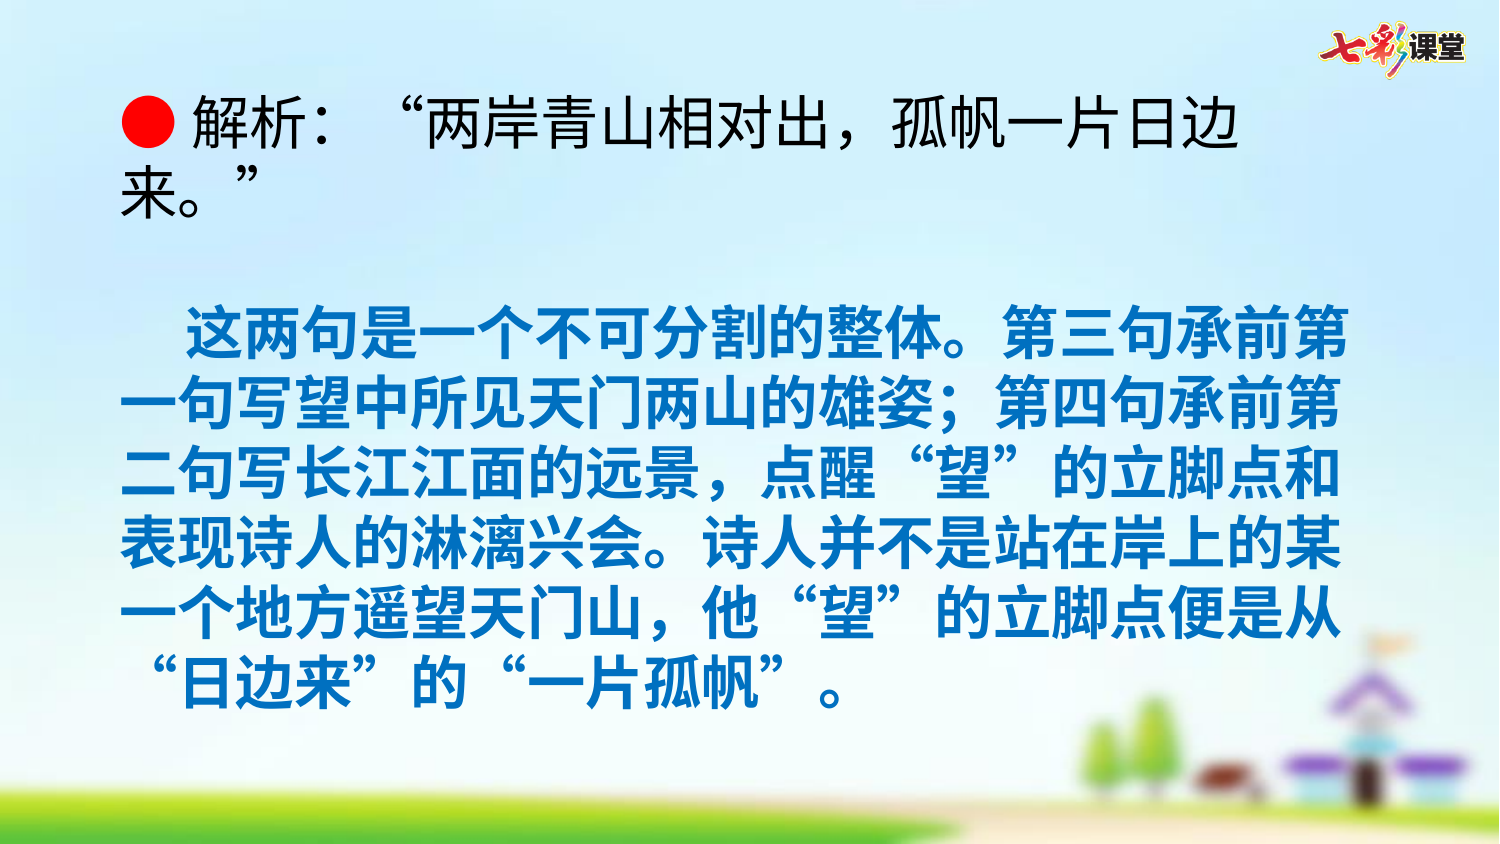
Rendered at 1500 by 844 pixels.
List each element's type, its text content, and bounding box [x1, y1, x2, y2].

picture [0, 0, 1499, 844]
text_box ●解析：“两岸青山相对出，孤帆一片日边来。” 这两句是一个不可分割的整体。第三句承前第一句写望中所见天门两山的雄姿；第四句承前第二句写长江江面的远景，点醒“望”的立脚点和表现诗人的淋漓兴会。诗人并不是站在岸上的某一个地方遥望天门山，他“望”的立脚点便是从“日边来”的“一片孤帆”。 [104, 78, 1396, 724]
